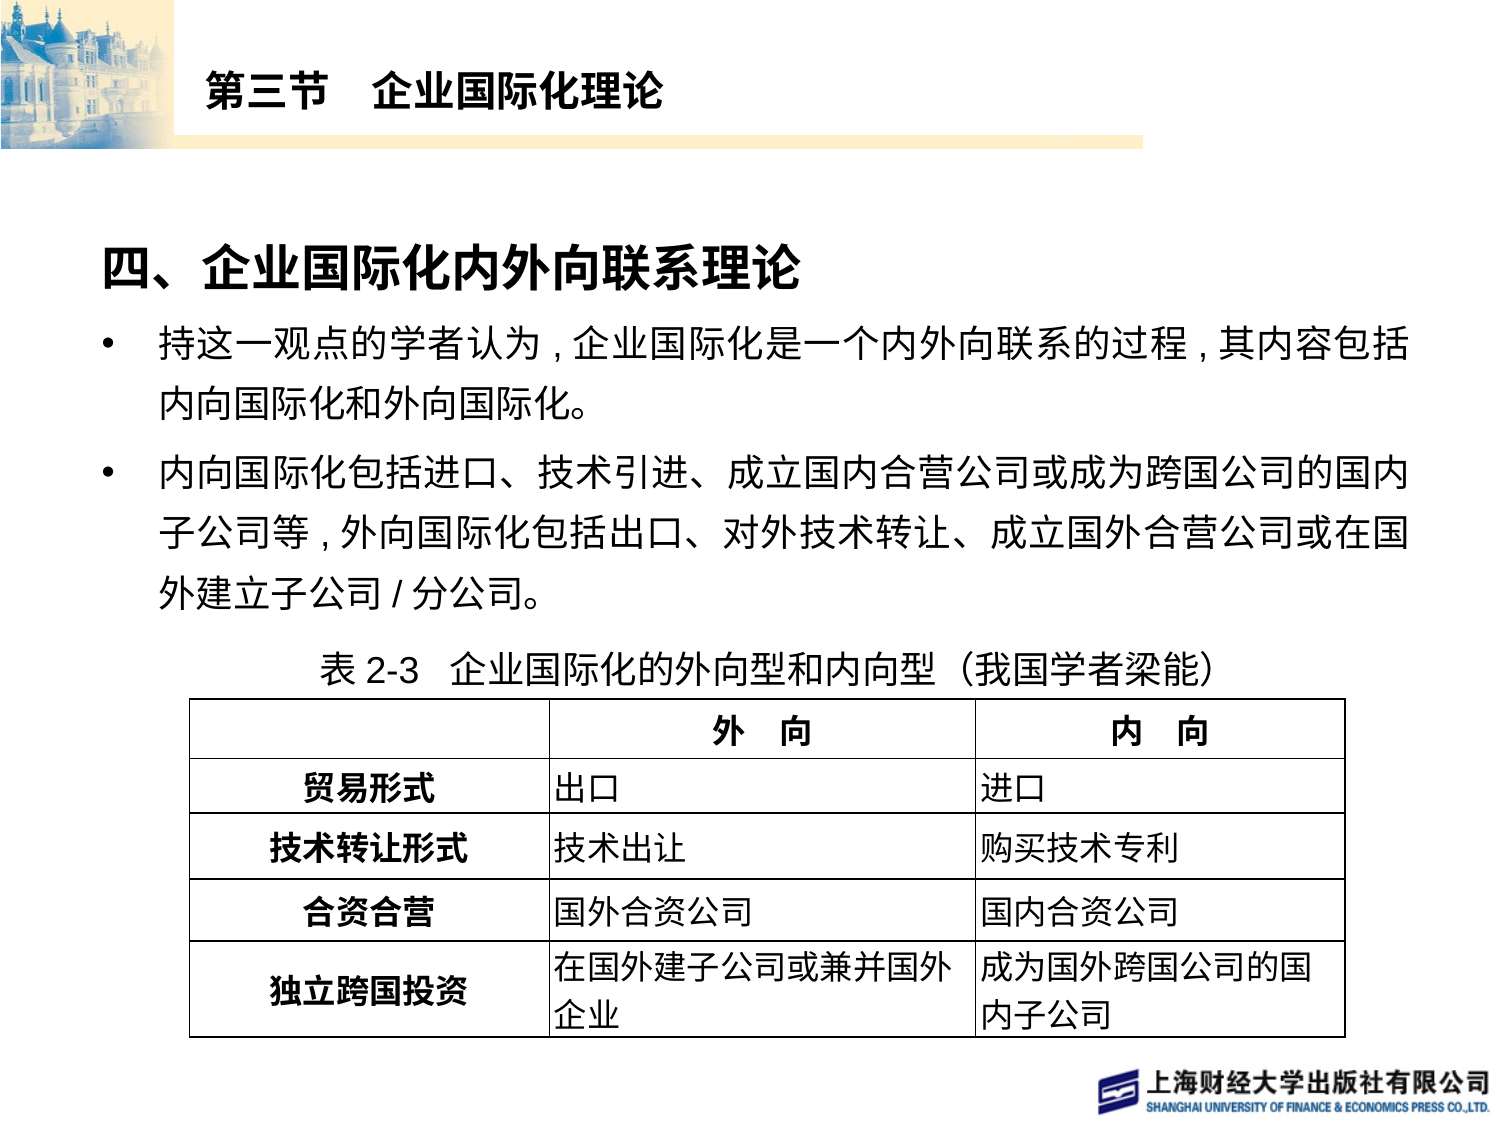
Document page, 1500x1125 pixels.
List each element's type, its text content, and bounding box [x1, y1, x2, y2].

table_cell 国内合资公司 [976, 880, 1344, 940]
list 四、企业国际化内外向联系理论 持这一观点的学者认为,企业国际化是一个内外向联系的过程,其内容包括内向国际化和外向国际化。 内向国际化包括进口、技术引进、成立国内合营公司或成为跨国公司的国内子公司等,外向国际化包括出口、对外技术转让、成立国外合营公司或在国外建立子公司/分公司。 [86, 207, 1425, 1071]
table_cell 合资合营 [190, 880, 549, 940]
table_header 内 向 [976, 700, 1344, 758]
table_cell 贸易形式 [190, 759, 549, 812]
table_header 外 向 [550, 700, 975, 758]
table_cell 技术出让 [550, 814, 975, 878]
table_header [190, 700, 549, 758]
title 第三节 企业国际化理论 [189, 36, 1262, 143]
table_cell 出口 [550, 759, 975, 812]
table_cell 国外合资公司 [550, 880, 975, 940]
text_box 表2-3 企业国际化的外向型和内向型（我国学者梁能） [298, 638, 1258, 699]
table_cell 购买技术专利 [976, 814, 1344, 878]
table_cell 在国外建子公司或兼并国外企业 [550, 942, 975, 1036]
table_cell 成为国外跨国公司的国内子公司 [976, 942, 1344, 1036]
picture [0, 0, 1143, 149]
table_cell 技术转让形式 [190, 814, 549, 878]
table_cell 进口 [976, 759, 1344, 812]
picture [1097, 1065, 1494, 1120]
table_cell 独立跨国投资 [190, 942, 549, 1036]
